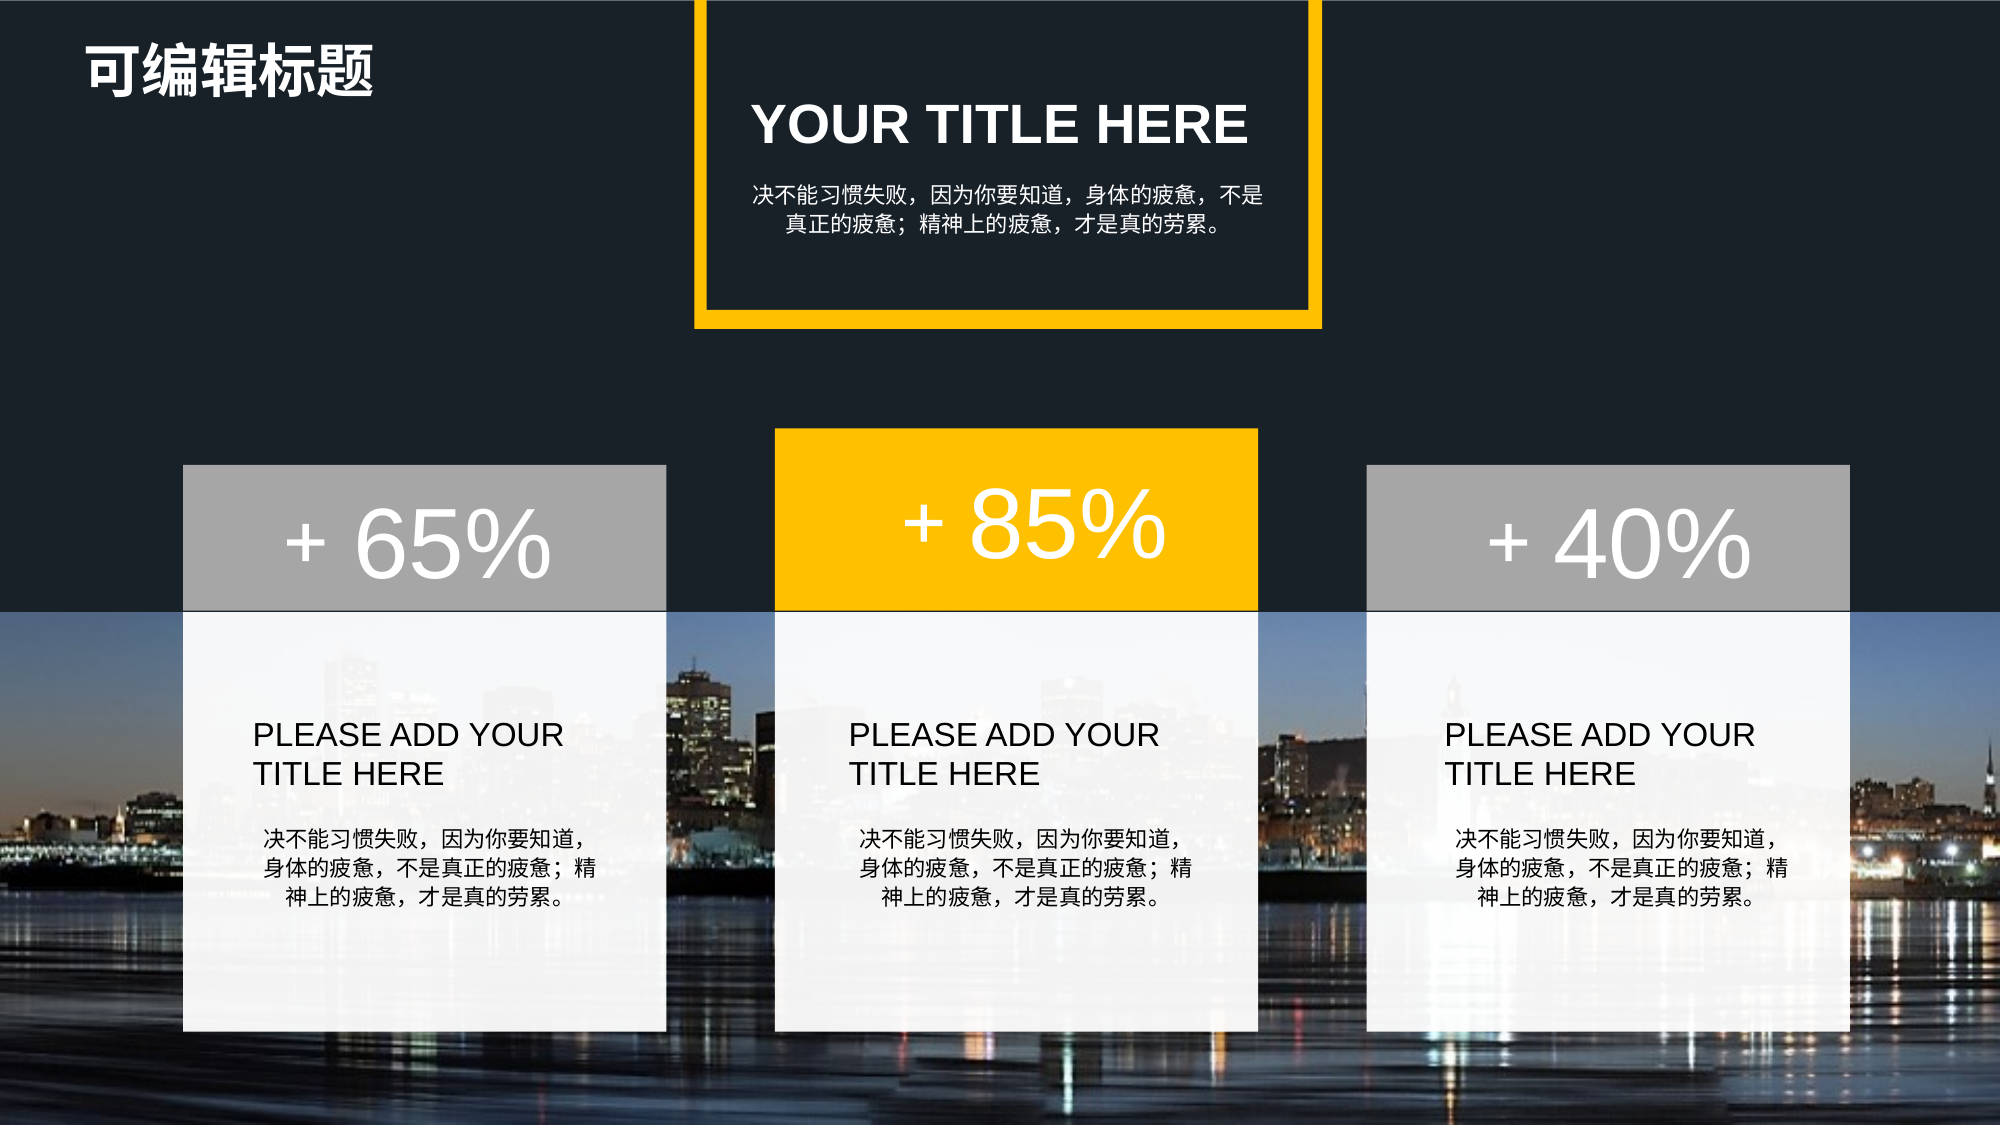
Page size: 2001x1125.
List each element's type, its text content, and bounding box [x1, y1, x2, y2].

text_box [1366, 464, 1850, 1032]
text_box [693, 0, 1323, 330]
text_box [183, 464, 667, 1032]
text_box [774, 428, 1259, 1032]
picture [0, 612, 2000, 1125]
text_box [0, 0, 2000, 612]
text_box 可编辑标题 [68, 26, 834, 112]
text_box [733, 80, 1284, 243]
